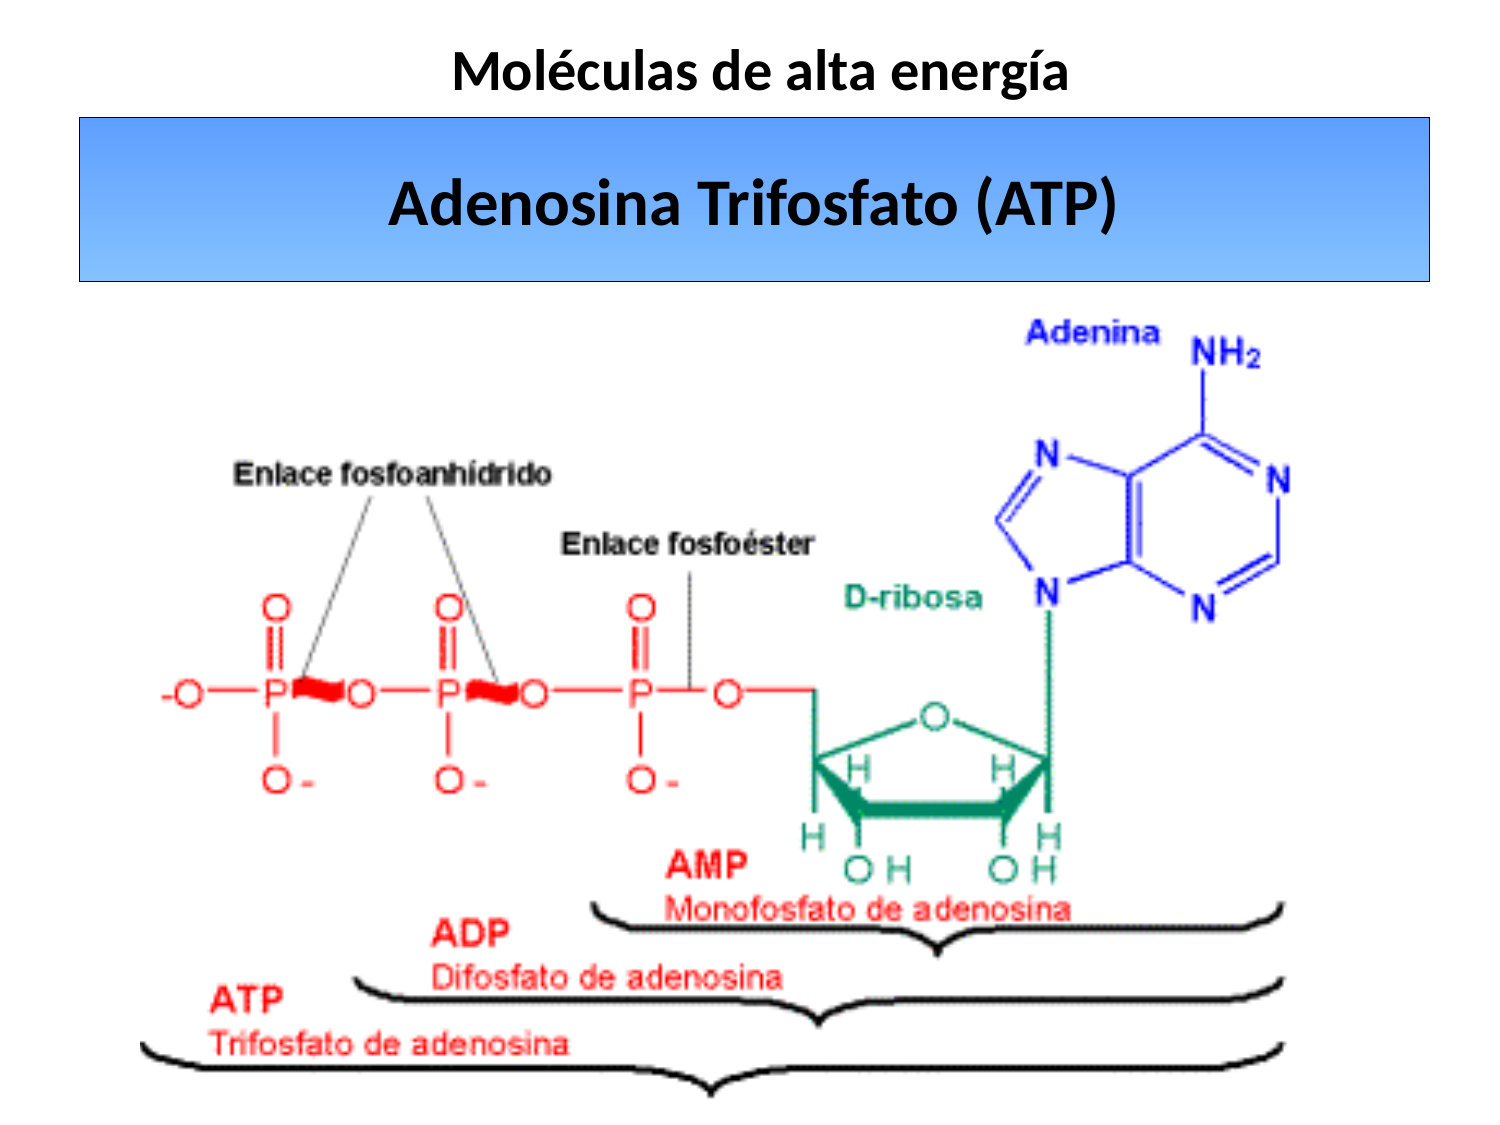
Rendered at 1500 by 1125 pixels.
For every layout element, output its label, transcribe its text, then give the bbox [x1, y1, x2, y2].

picture [140, 304, 1298, 1102]
text_box Moléculas de alta energía [117, 0, 1405, 110]
title Adenosina Trifosfato (ATP) [79, 117, 1430, 282]
